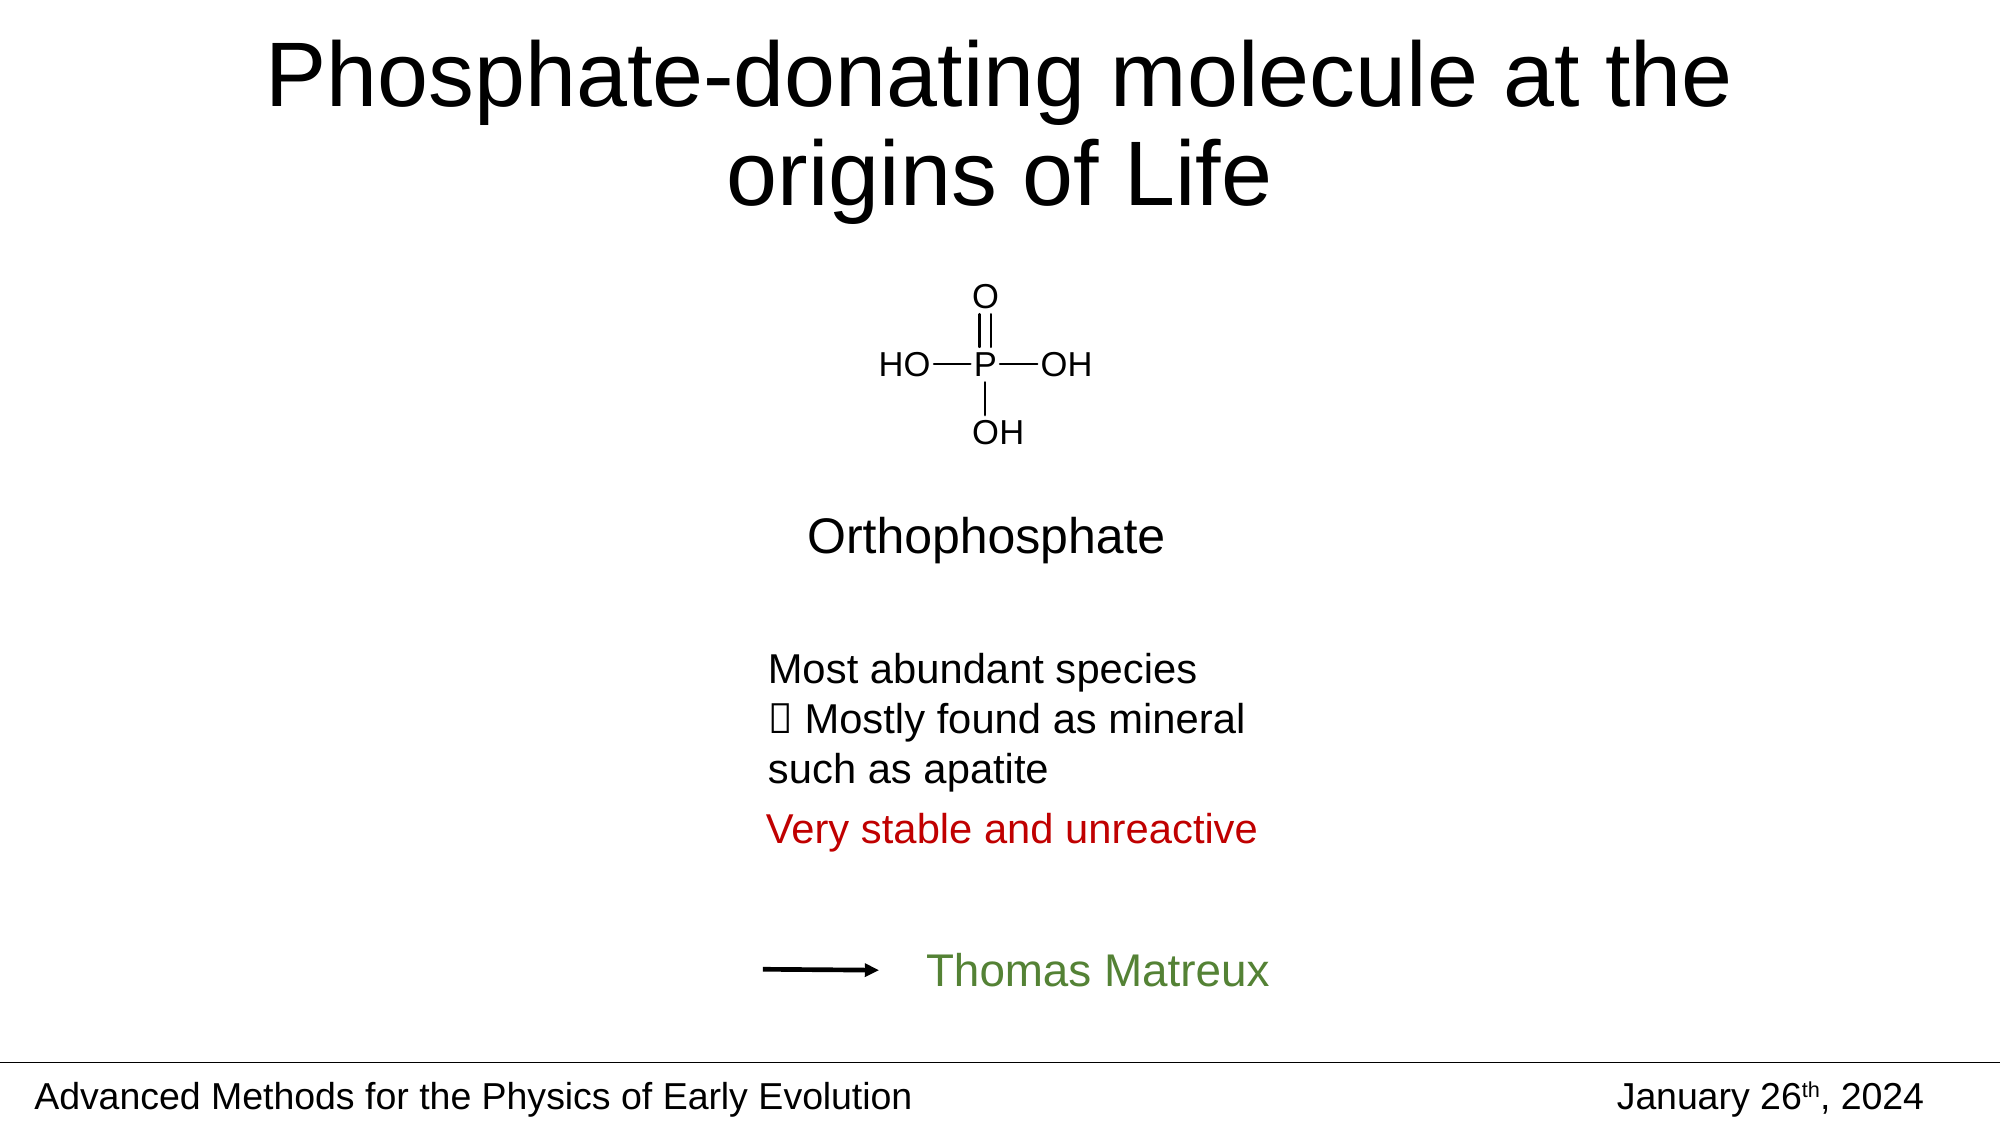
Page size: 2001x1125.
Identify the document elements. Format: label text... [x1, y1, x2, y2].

text_box Most abundant species  Mostly found as mineral such as apatite [753, 634, 1298, 793]
text_box Phosphate-donating molecule at the origins of Life [137, 17, 1863, 236]
text_box January 26th, 2024 [1602, 1064, 1939, 1125]
text_box Thomas Matreux [897, 933, 1298, 1004]
text_box Orthophosphate [792, 496, 1187, 572]
text_box Very stable and unreactive [751, 793, 1404, 859]
text_box Advanced Methods for the Physics of Early Evolution [19, 1064, 928, 1125]
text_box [878, 277, 1094, 453]
